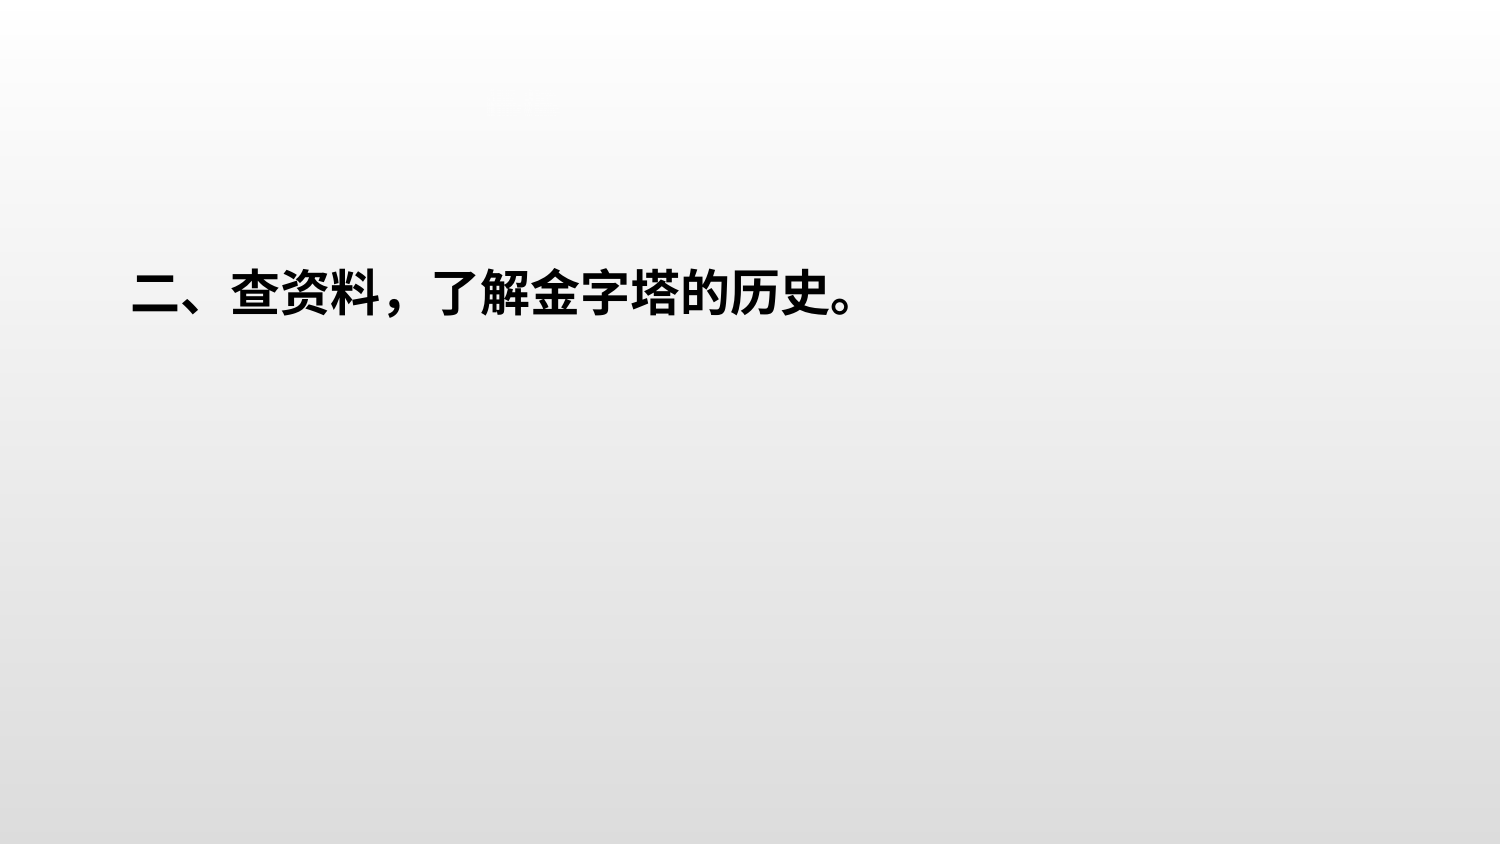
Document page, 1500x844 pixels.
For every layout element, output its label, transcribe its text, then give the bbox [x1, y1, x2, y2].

text_box 二、查资料，了解金字塔的历史。 [119, 225, 979, 327]
